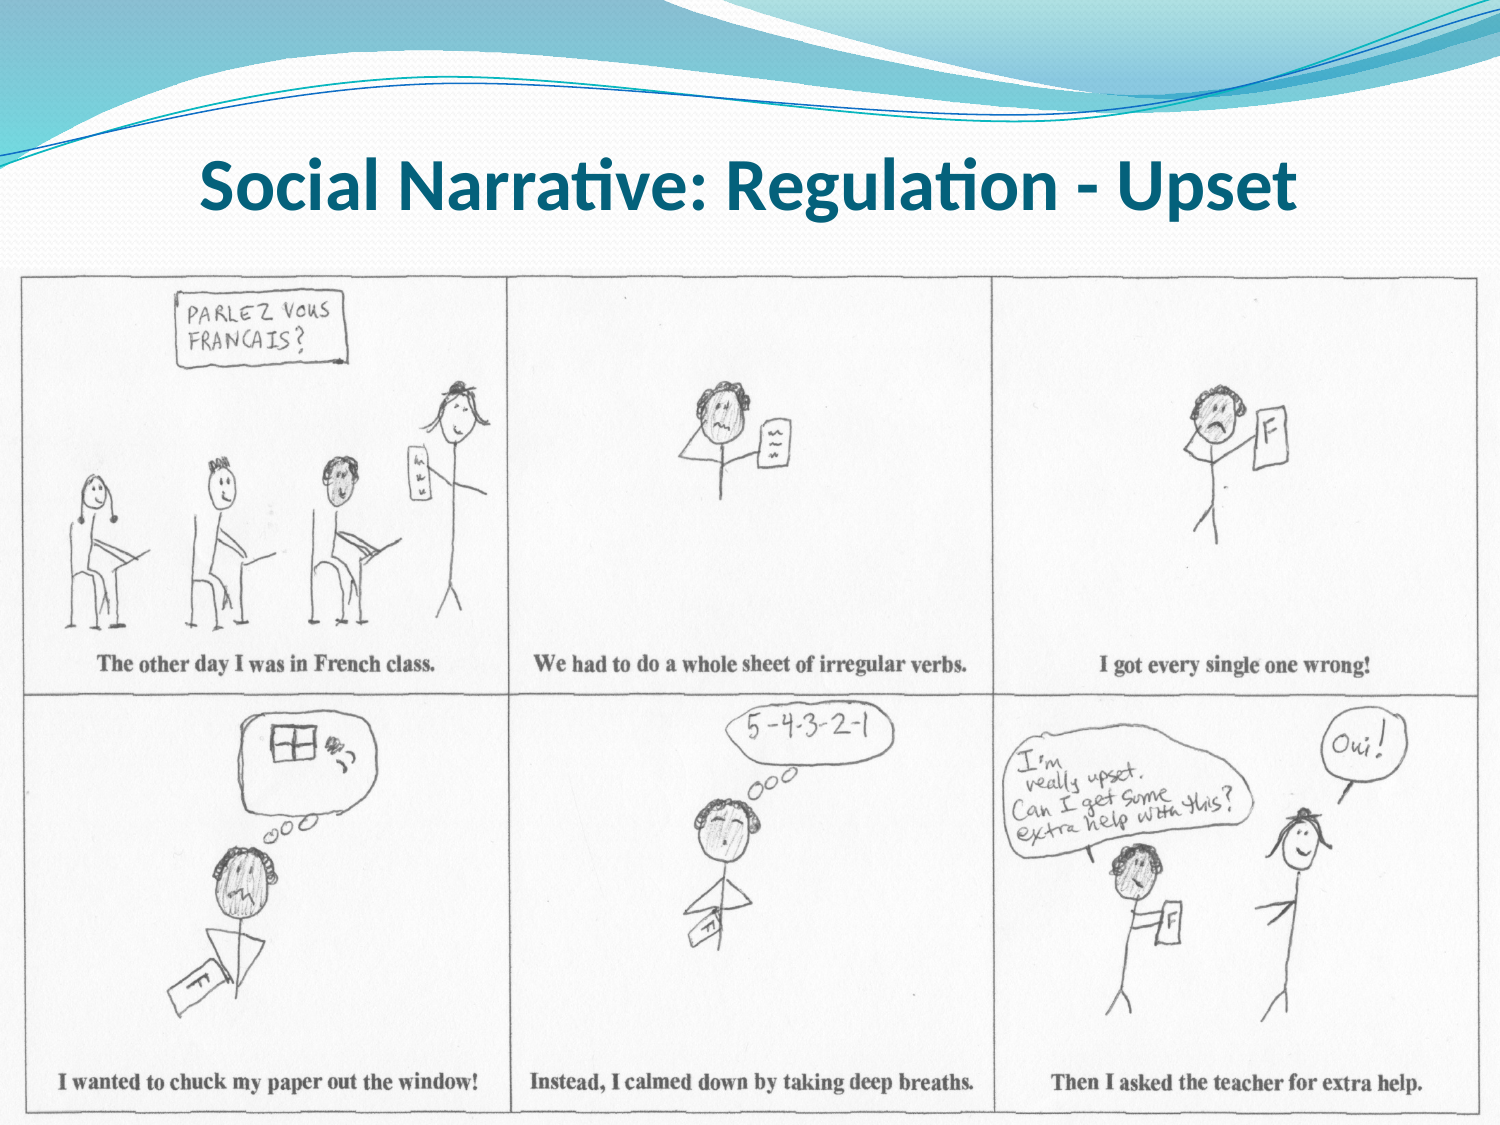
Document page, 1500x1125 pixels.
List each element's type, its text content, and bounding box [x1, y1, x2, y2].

title Social Narrative: Regulation - Upset [75, 115, 1425, 225]
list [0, 269, 1500, 1125]
